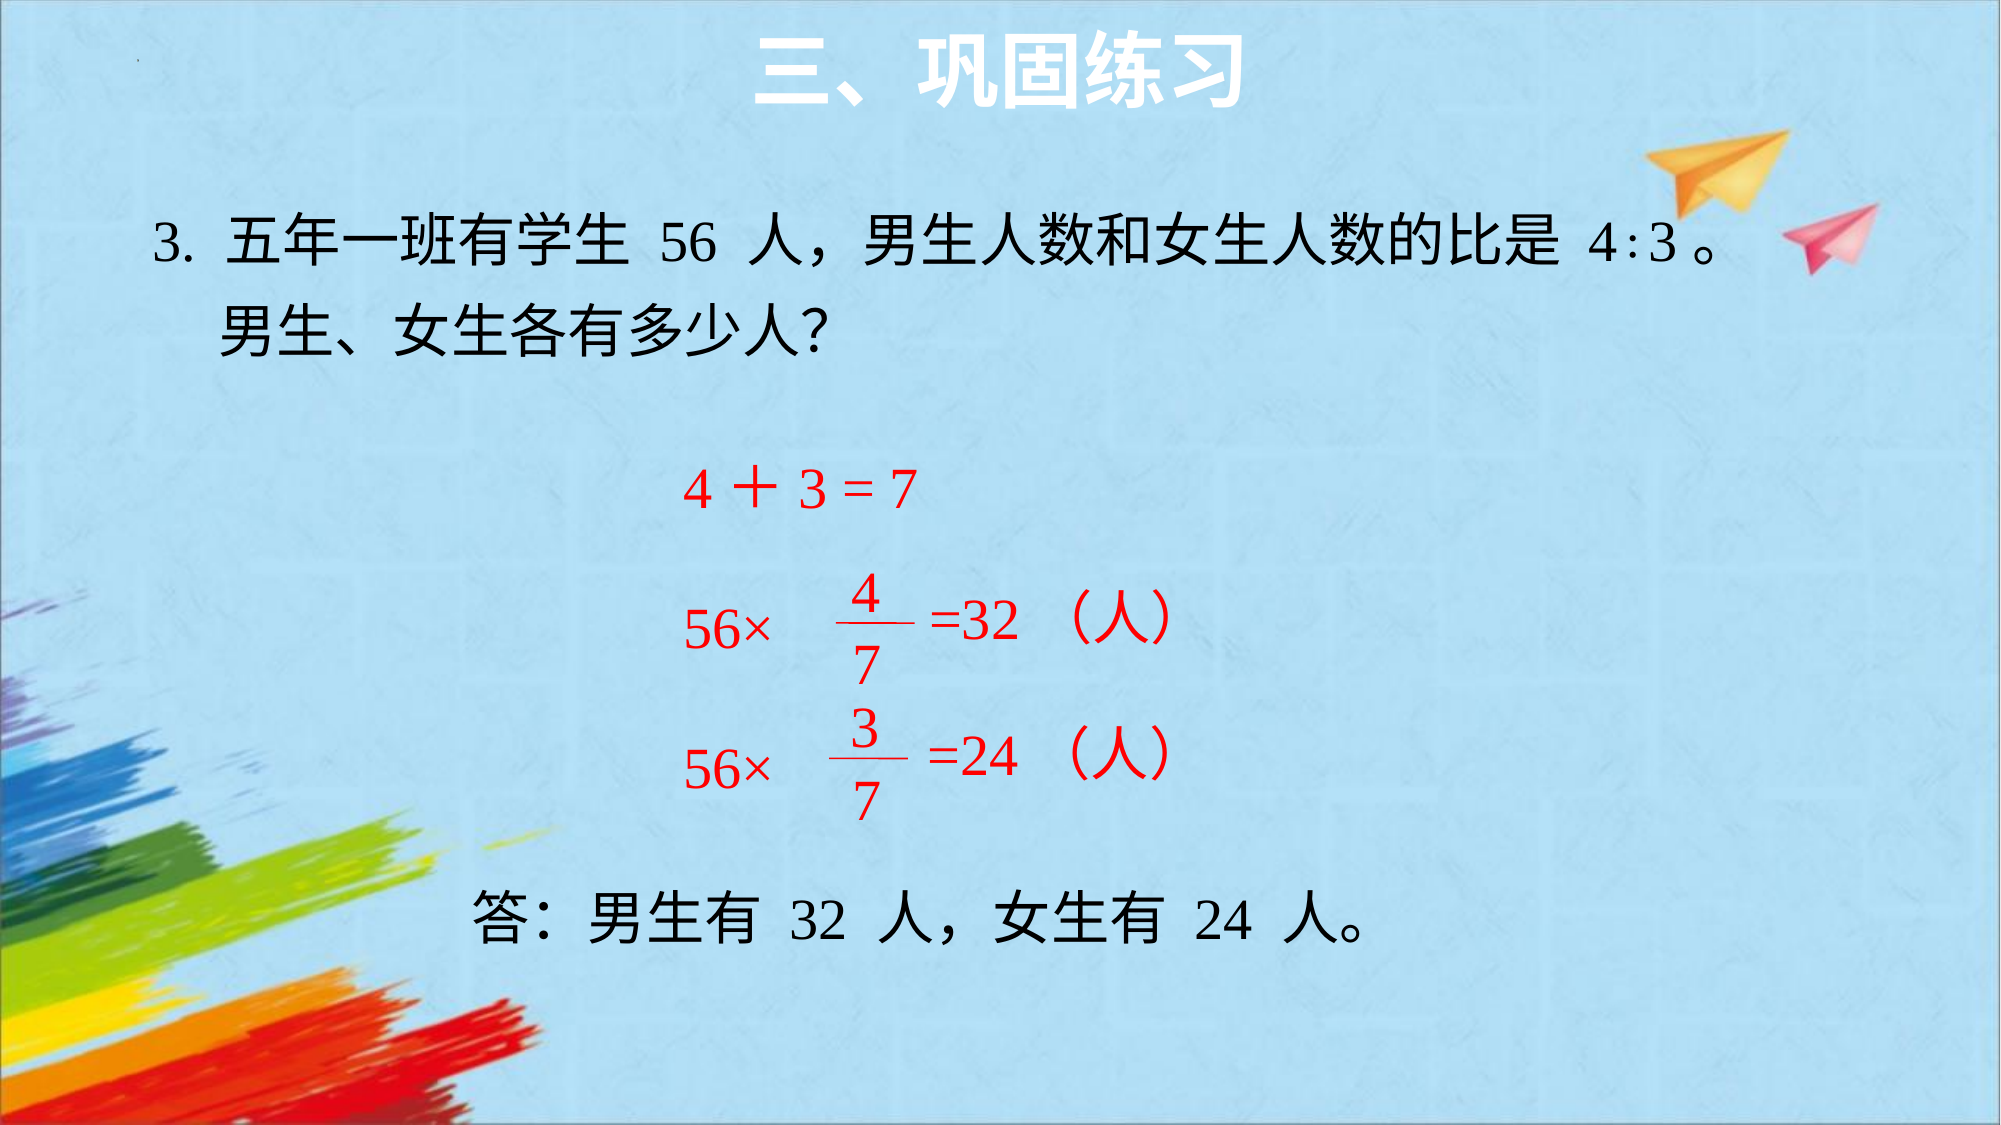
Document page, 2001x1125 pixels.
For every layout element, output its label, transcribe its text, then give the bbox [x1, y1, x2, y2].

text_box =24（人） [912, 709, 1491, 795]
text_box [829, 682, 909, 841]
picture [0, 0, 2001, 1125]
text_box 4＋3 = 7 56× 56× [668, 443, 948, 808]
text_box 答：男生有 32 人，女生有 24 人。 [456, 874, 1710, 959]
list 3. 五年一班有学生 56 人，男生人数和女生人数的比是 4∶3。 男生、女生各有多少人？ [137, 195, 1863, 1019]
text_box 三、巩固练习 [0, 0, 2000, 138]
text_box =32（人） [915, 574, 1491, 659]
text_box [835, 546, 915, 705]
